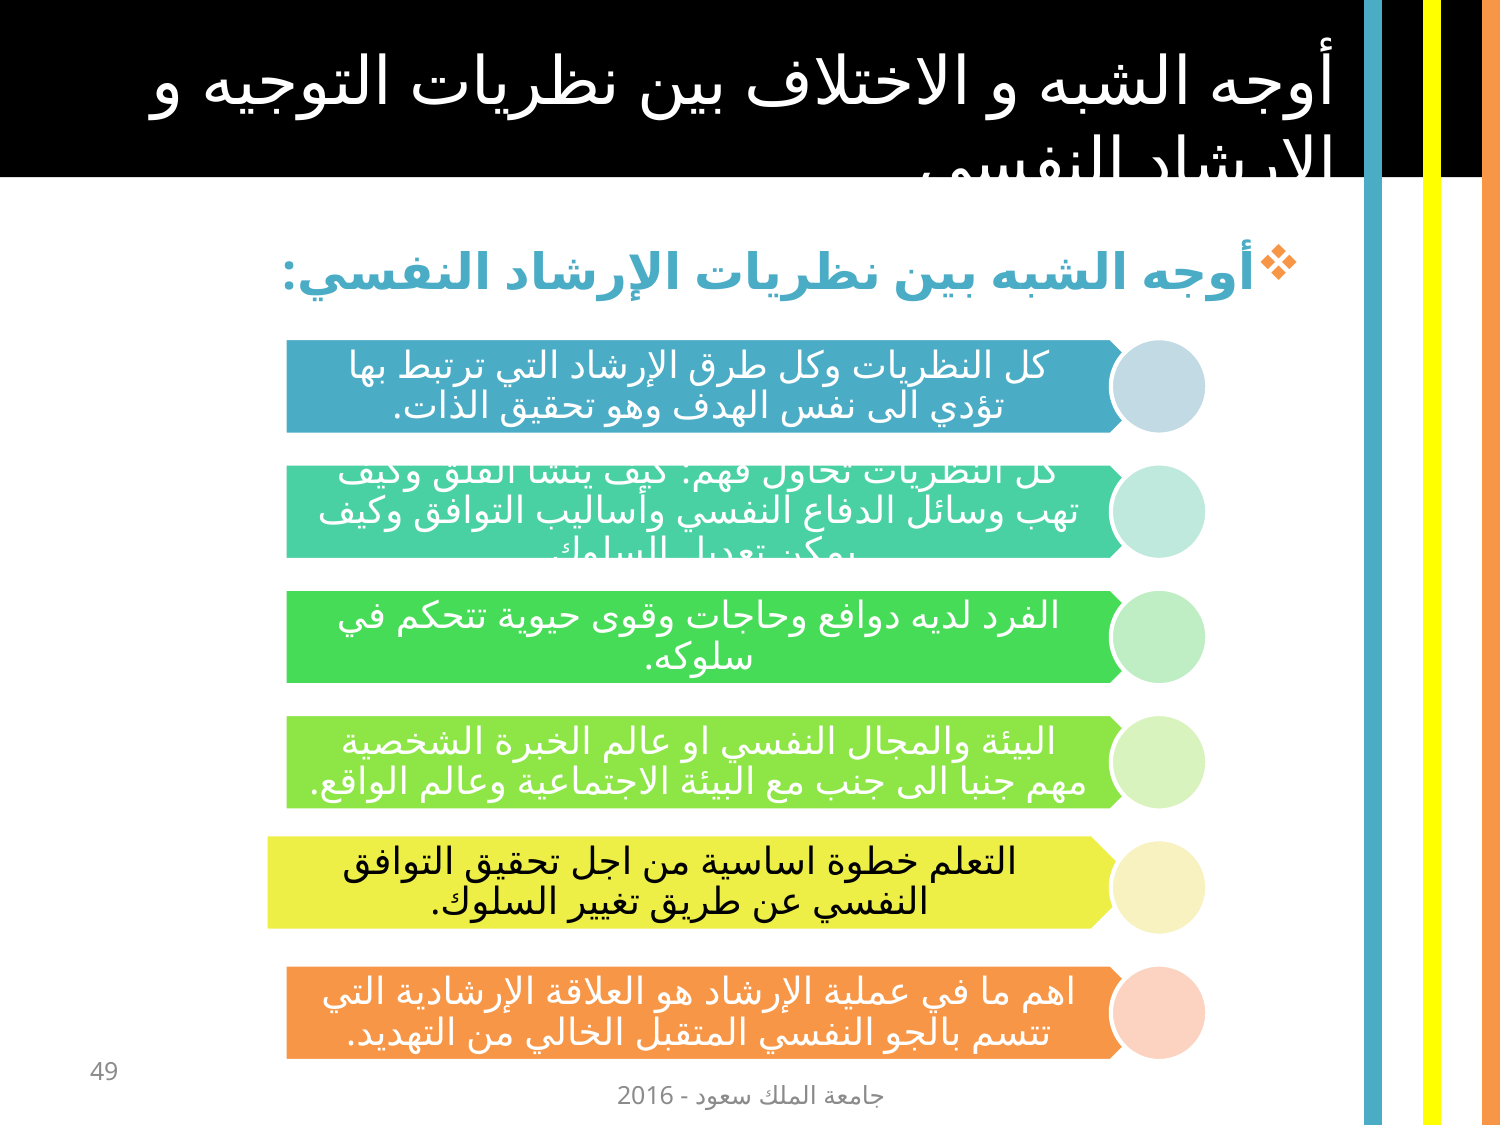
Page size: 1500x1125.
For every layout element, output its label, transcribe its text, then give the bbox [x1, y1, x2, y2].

text_box [1421, 0, 1443, 1125]
text_box أوجه الشبه و الاختلاف بين نظريات التوجيه و الإرشاد النفسي [0, 30, 1353, 206]
text_box [1384, 0, 1421, 179]
slide_number 49 [75, 1042, 425, 1103]
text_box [88, 337, 1404, 1062]
text_box [0, 0, 1362, 179]
text_box أوجه الشبه بين نظريات الإرشاد النفسي: [147, 231, 1317, 307]
footer جامعة الملك سعود - 2016 [513, 1070, 989, 1125]
text_box [1480, 0, 1500, 1125]
text_box [1362, 0, 1384, 336]
text_box [1362, 1070, 1384, 1125]
text_box [1443, 0, 1480, 179]
